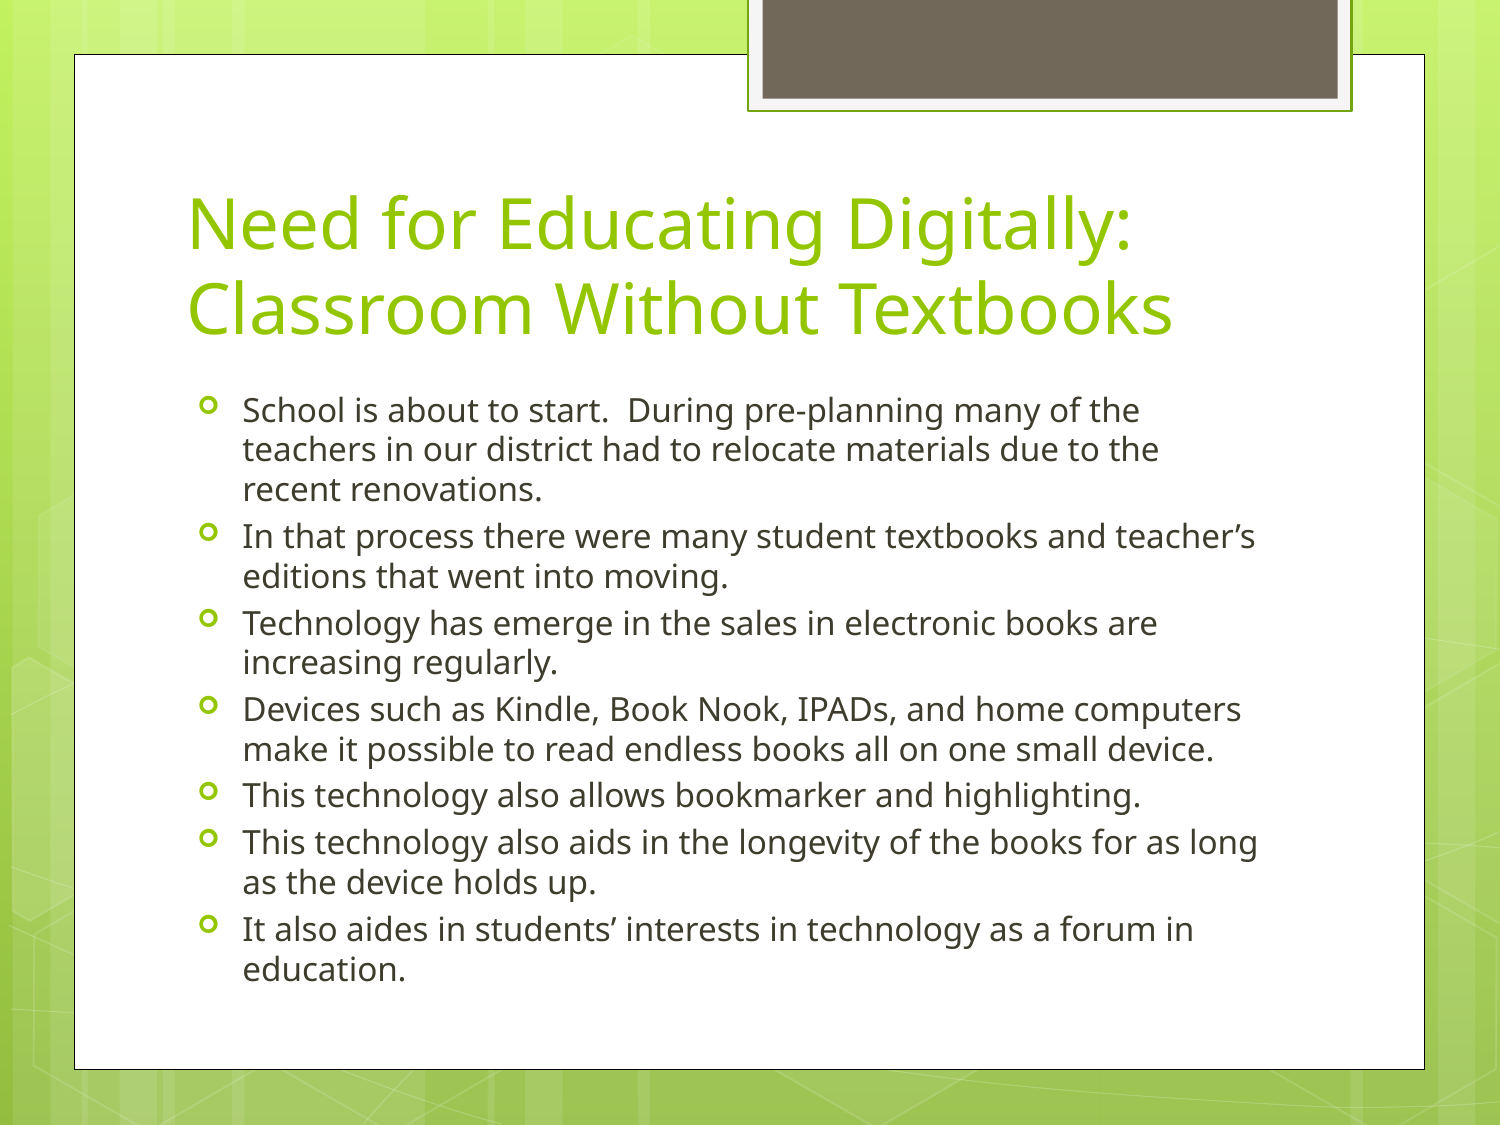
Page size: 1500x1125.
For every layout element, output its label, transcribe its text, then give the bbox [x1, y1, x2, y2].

list School is about to start. During pre-planning many of the teachers in our district had to relocate materials due to the recent renovations. In that process there were many student textbooks and teacher’s editions that went into moving. Technology has emerge in the sales in electronic books are increasing regularly. Devices such as Kindle, Book Nook, IPADs, and home computers make it possible to read endless books all on one small device. This technology also allows bookmarker and highlighting. This technology also aids in the longevity of the books for as long as the device holds up. It also aides in students’ interests in technology as a forum in education. [171, 381, 1283, 957]
title Need for Educating Digitally: Classroom Without Textbooks [171, 168, 1324, 357]
